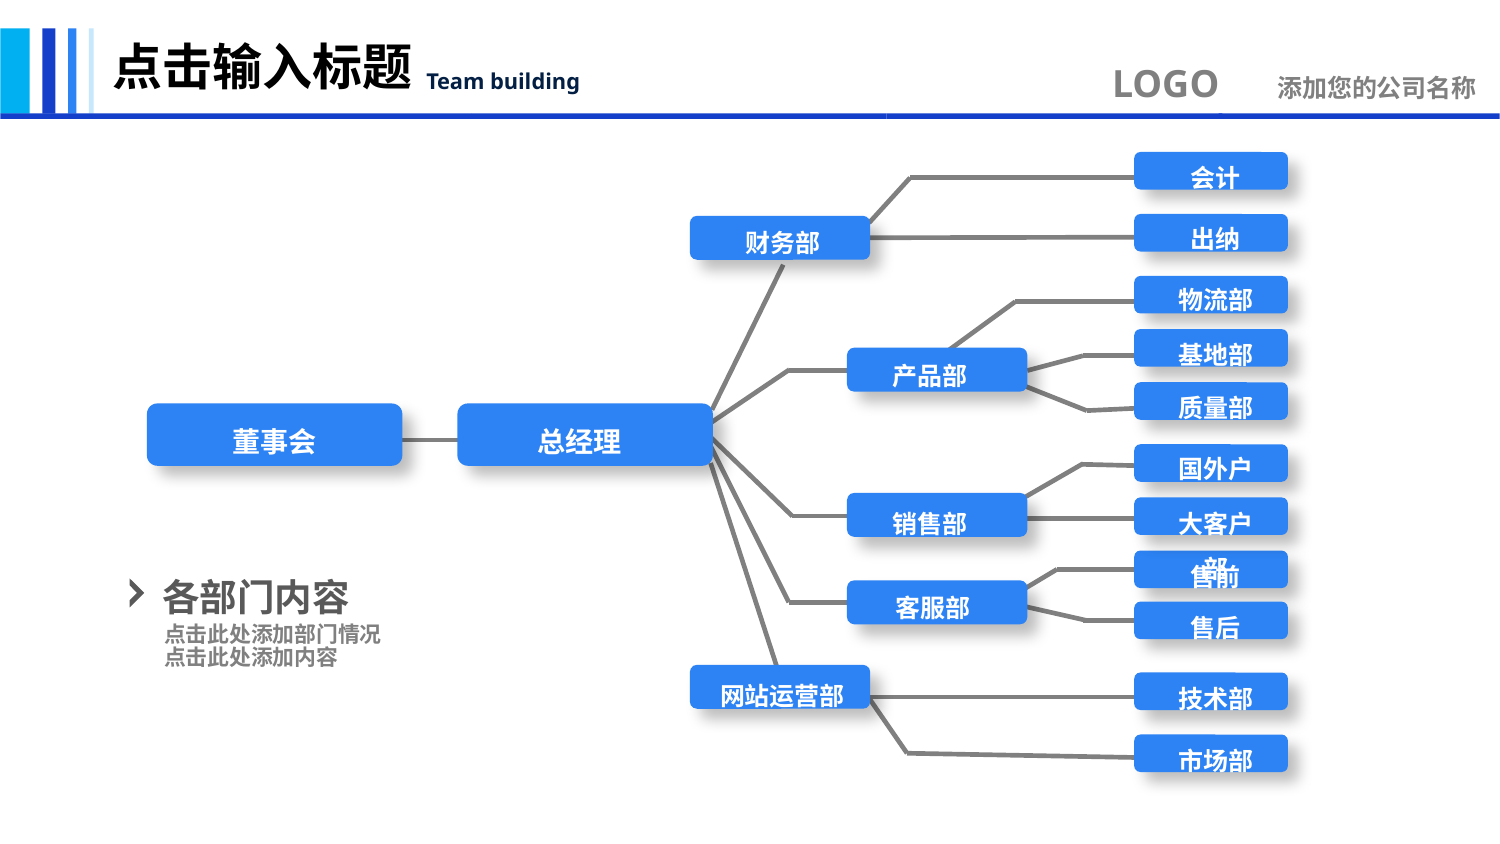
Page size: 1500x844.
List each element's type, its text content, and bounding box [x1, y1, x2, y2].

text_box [689, 658, 871, 720]
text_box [1133, 660, 1289, 722]
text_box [129, 566, 457, 678]
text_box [846, 338, 1028, 400]
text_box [1015, 381, 1128, 411]
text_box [711, 274, 784, 368]
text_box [1133, 600, 1289, 651]
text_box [1133, 139, 1289, 201]
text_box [1133, 262, 1289, 317]
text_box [846, 486, 1028, 548]
text_box LOGO 添加您的公司名称 [1097, 52, 1500, 111]
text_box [1133, 485, 1289, 593]
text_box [689, 204, 871, 266]
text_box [850, 671, 1128, 758]
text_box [710, 610, 784, 656]
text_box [1032, 355, 1128, 371]
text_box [1133, 430, 1289, 485]
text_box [146, 399, 403, 467]
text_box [846, 569, 1028, 631]
text_box 点击输入标题 [97, 28, 739, 104]
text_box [694, 438, 855, 603]
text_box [1133, 722, 1289, 784]
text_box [1133, 201, 1289, 262]
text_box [1133, 370, 1289, 430]
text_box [936, 301, 1128, 354]
text_box Team building [411, 60, 700, 102]
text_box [0, 113, 1500, 120]
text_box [1133, 317, 1289, 370]
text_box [0, 28, 94, 112]
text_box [694, 369, 852, 434]
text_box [457, 399, 714, 467]
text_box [1032, 602, 1128, 621]
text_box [1028, 569, 1127, 600]
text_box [868, 177, 1128, 224]
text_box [999, 463, 1128, 513]
